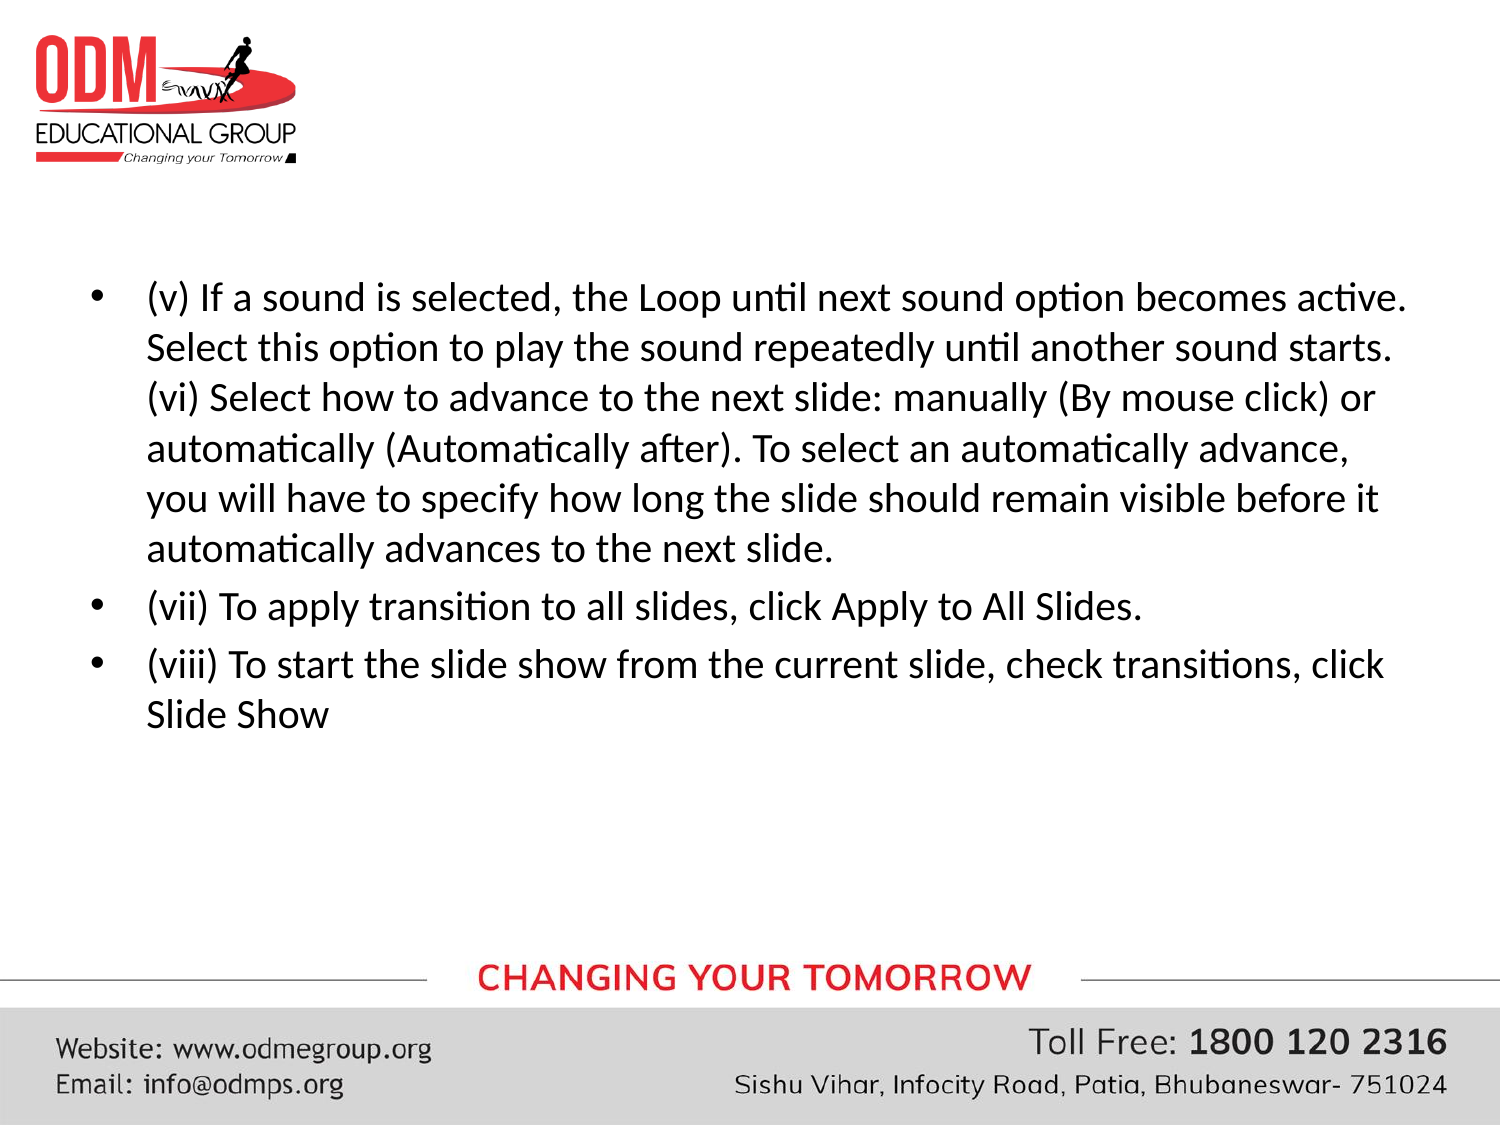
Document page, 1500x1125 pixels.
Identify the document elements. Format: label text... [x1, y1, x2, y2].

picture [0, 900, 1500, 1125]
list (v) If a sound is selected, the Loop until next sound option becomes active. Select this option to play the sound repeatedly until another sound starts. (vi) Select how to advance to the next slide: manually (By mouse click) or automatically (Automatically after). To select an automatically advance, you will have to specify how long the slide should remain visible before it automatically advances to the next slide. (vii) To apply transition to all slides, click Apply to All Slides. (viii) To start the slide show from the current slide, check transitions, click Slide Show [75, 262, 1425, 1005]
picture [36, 35, 296, 164]
